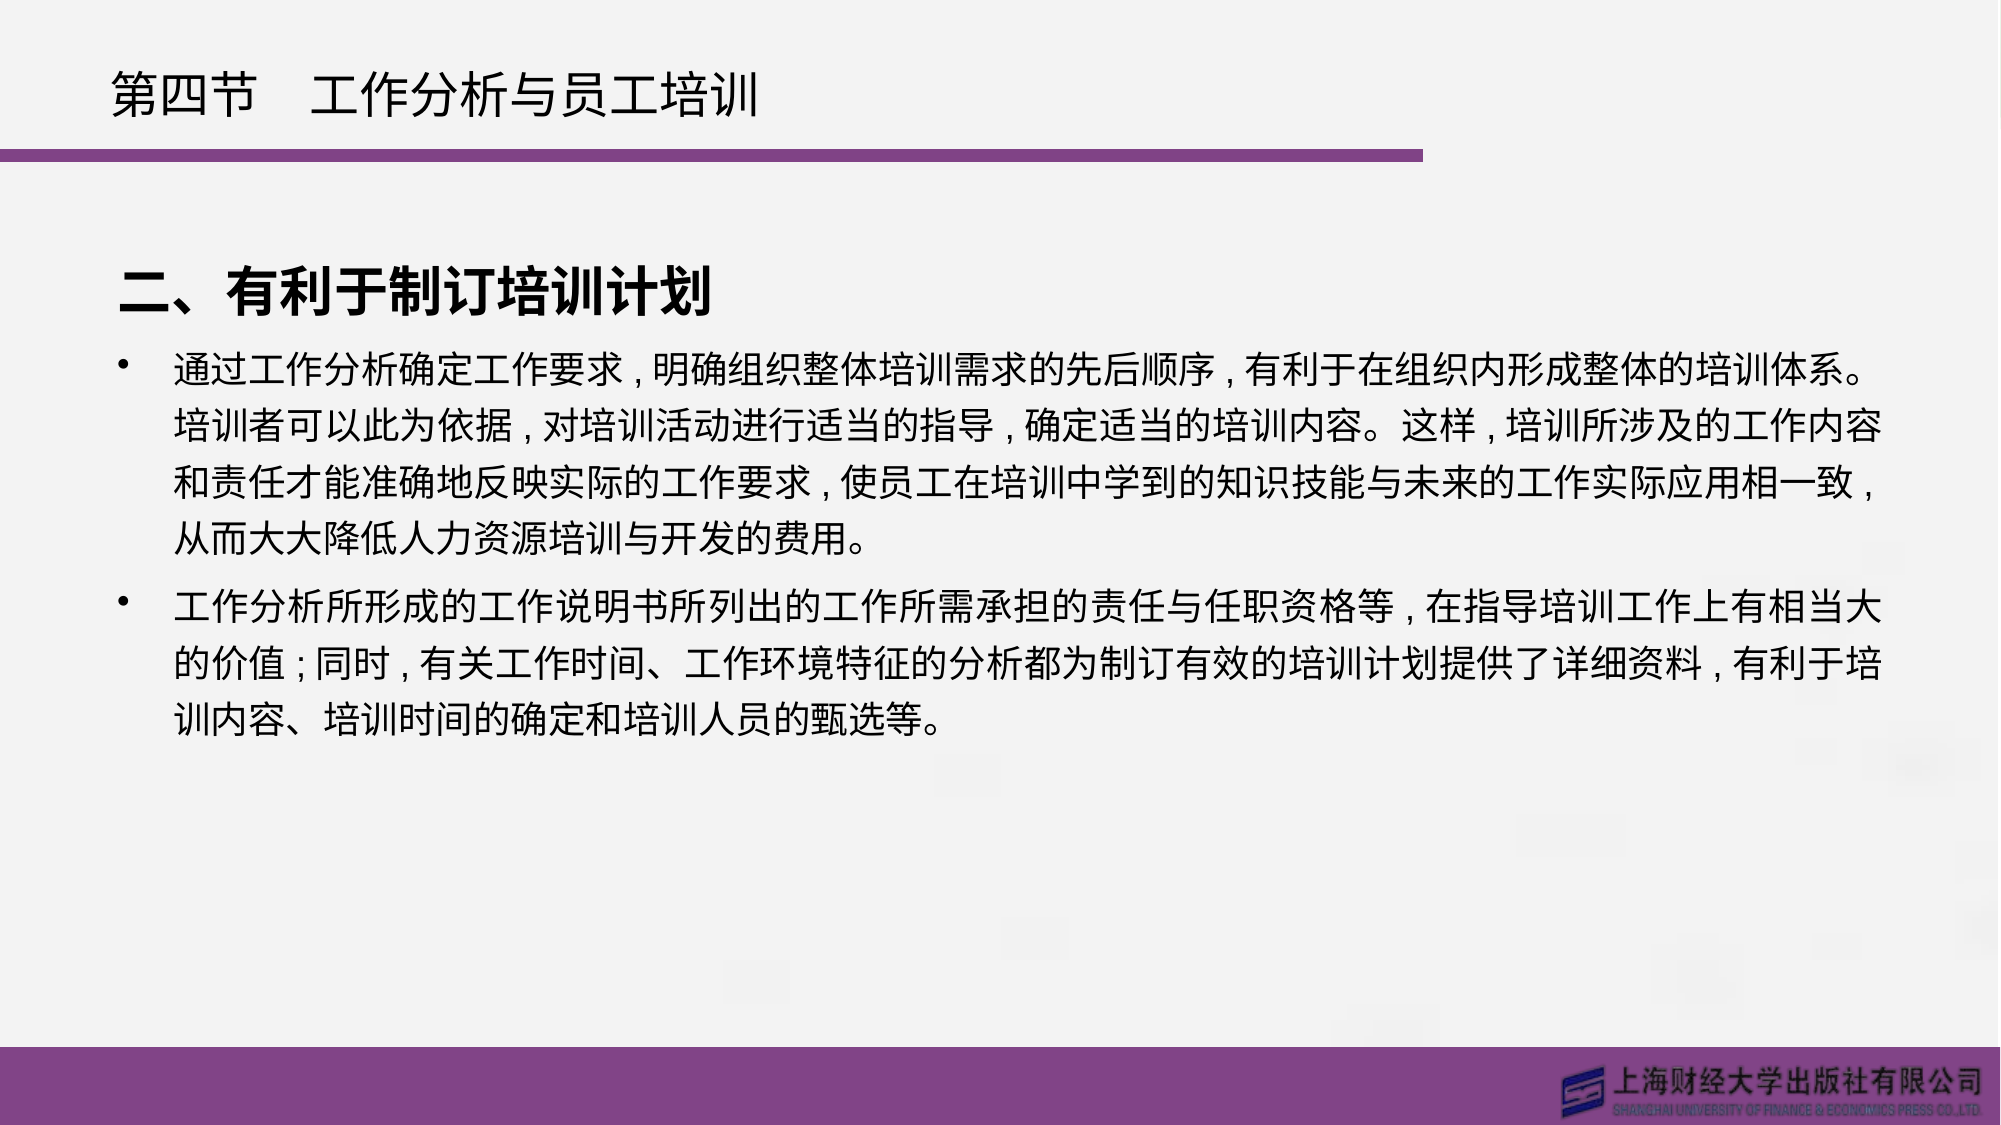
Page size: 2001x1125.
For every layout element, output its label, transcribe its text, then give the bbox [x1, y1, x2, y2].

list 二、有利于制订培训计划 通过工作分析确定工作要求,明确组织整体培训需求的先后顺序,有利于在组织内形成整体的培训体系。培训者可以此为依据,对培训活动进行适当的指导,确定适当的培训内容。这样,培训所涉及的工作内容和责任才能准确地反映实际的工作要求,使员工在培训中学到的知识技能与未来的工作实际应用相一致,从而大大降低人力资源培训与开发的费用。 工作分析所形成的工作说明书所列出的工作所需承担的责任与任职资格等,在指导培训工作上有相当大的价值;同时,有关工作时间、工作环境特征的分析都为制订有效的培训计划提供了详细资料,有利于培训内容、培训时间的确定和培训人员的甄选等。 [102, 233, 1898, 1032]
picture [0, 0, 2001, 1125]
title 第四节 工作分析与员工培训 [94, 42, 1451, 146]
